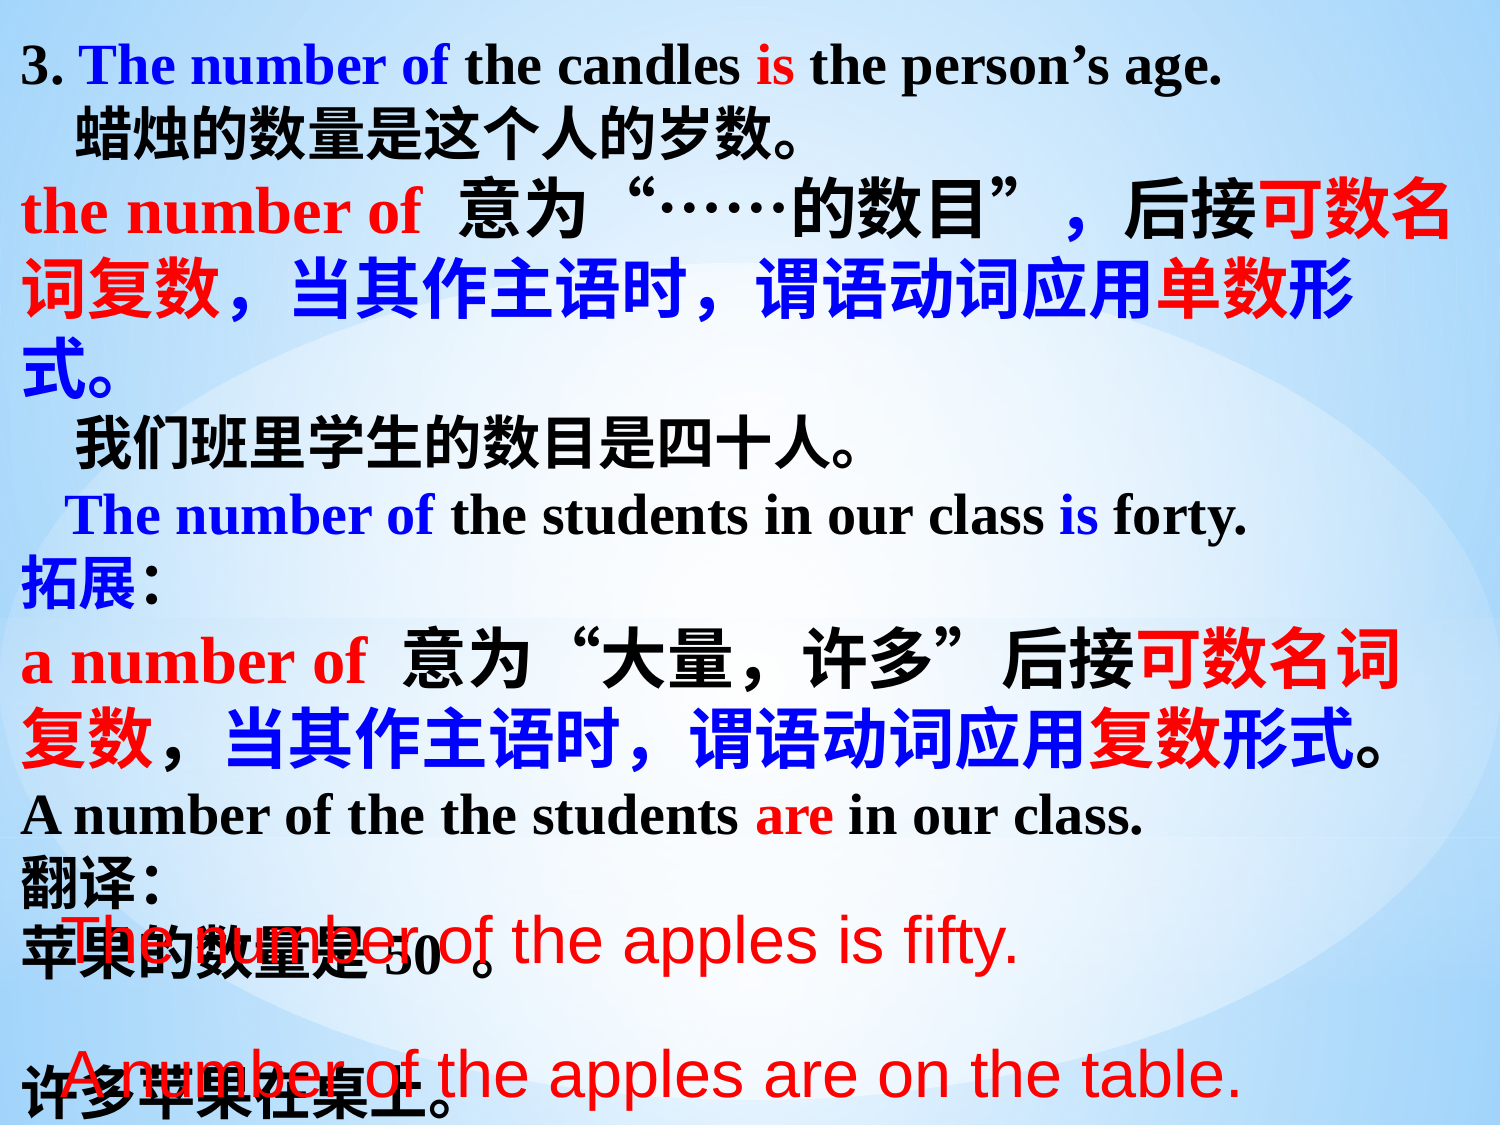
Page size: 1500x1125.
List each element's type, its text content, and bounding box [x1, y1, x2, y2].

text_box A number of the apples are on the table. [46, 1023, 1296, 1119]
text_box The number of the apples is fifty. [46, 889, 1327, 985]
text_box 3. The number of the candles is the person’s age. 蜡烛的数量是这个人的岁数。 the number of 意为“……的数目”，后接可数名词复数，当其作主语时，谓语动词应用单数形式。 我们班里学生的数目是四十人。 The number of the students in our class is forty. 拓展： a number of 意为“大量，许多”后接可数名词复数，当其作主语时，谓语动词应用复数形式。 A number of the the students are in our class. 翻译： 苹果的数量是50 。 许多苹果在桌上。 [5, 19, 1483, 1125]
